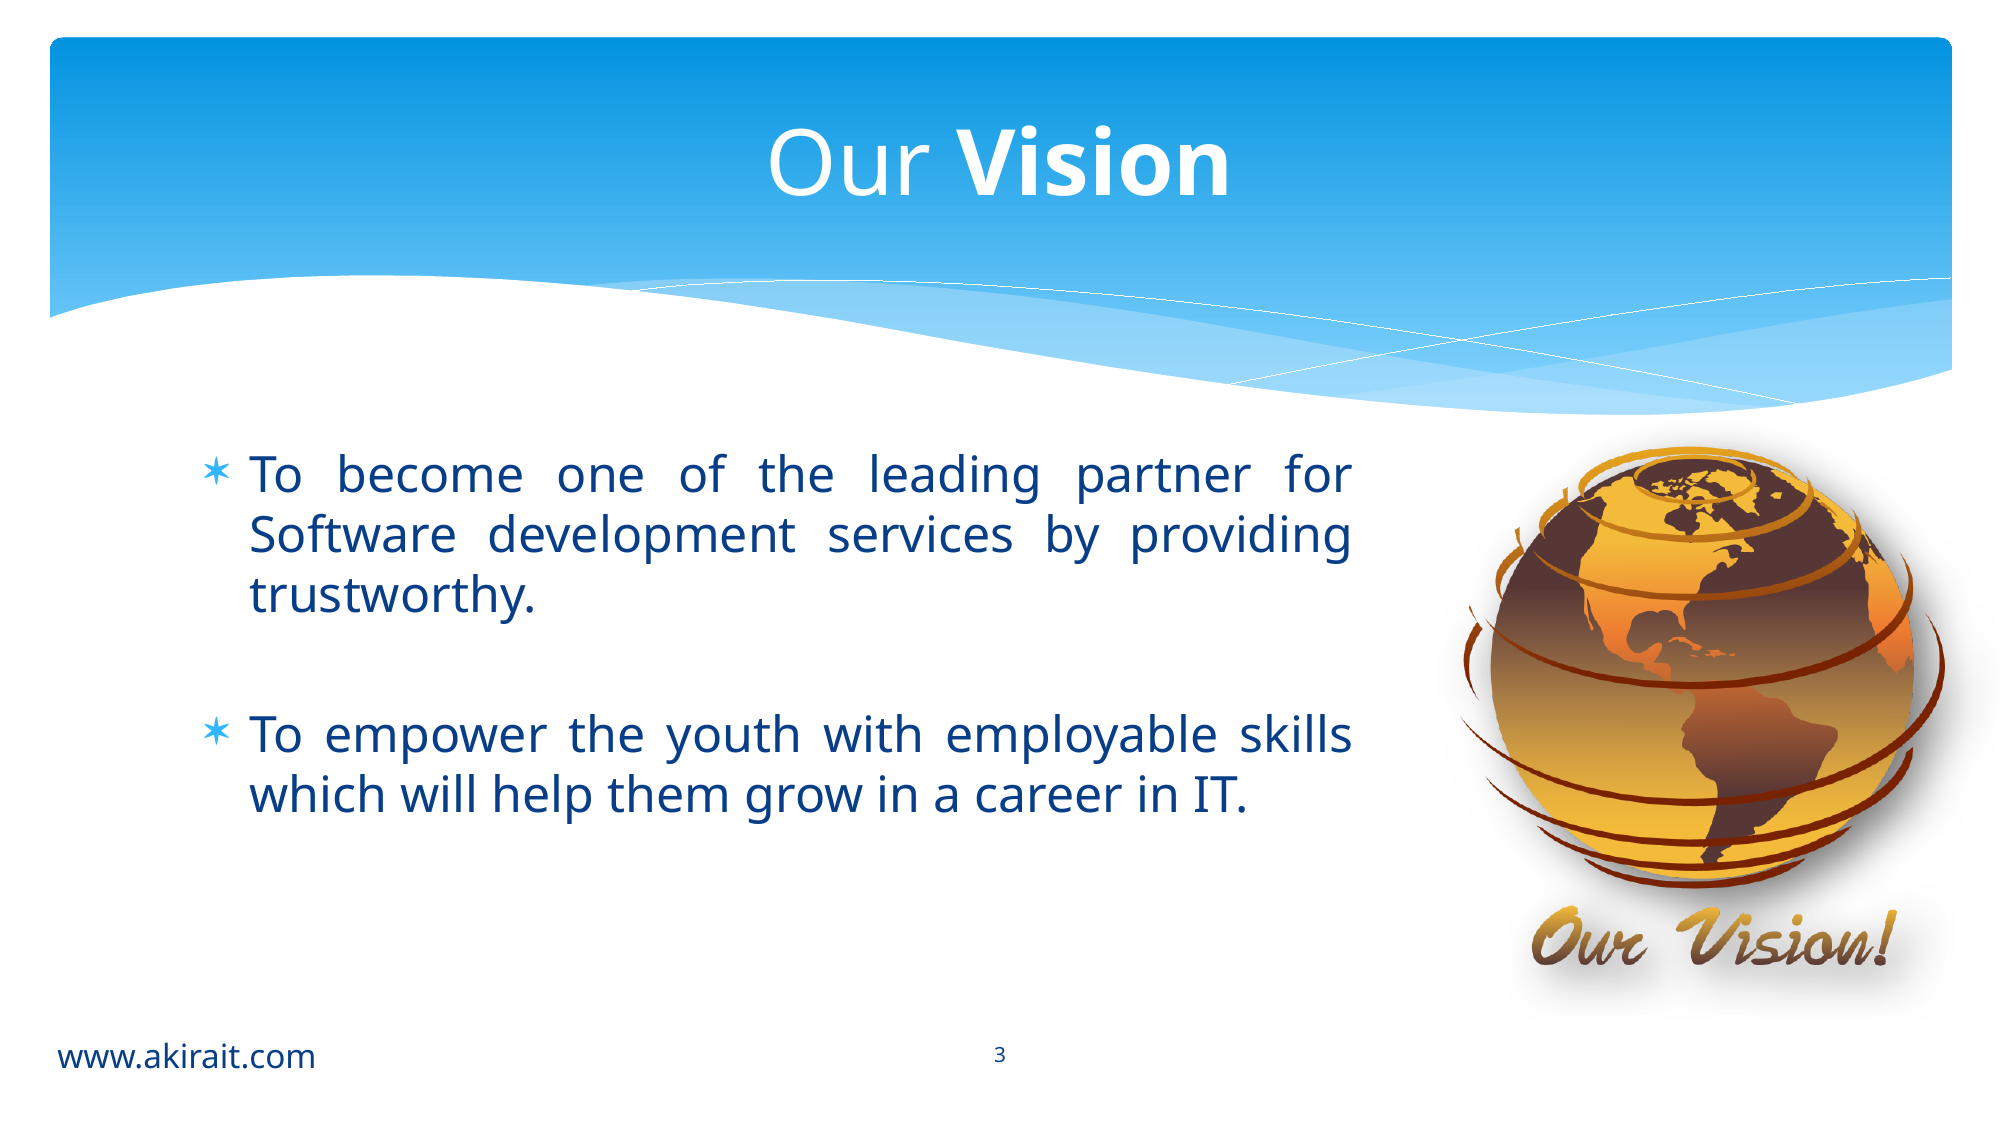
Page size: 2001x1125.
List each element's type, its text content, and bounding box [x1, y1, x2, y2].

picture [1459, 445, 1953, 985]
footer www.akirait.com [42, 1025, 871, 1086]
slide_number 3 [872, 1025, 1128, 1086]
list To become one of the leading partner for Software development services by providing trustworthy. To empower the youth with employable skills which will help them grow in a career in IT. [189, 435, 1369, 988]
title Our Vision [99, 55, 1900, 261]
